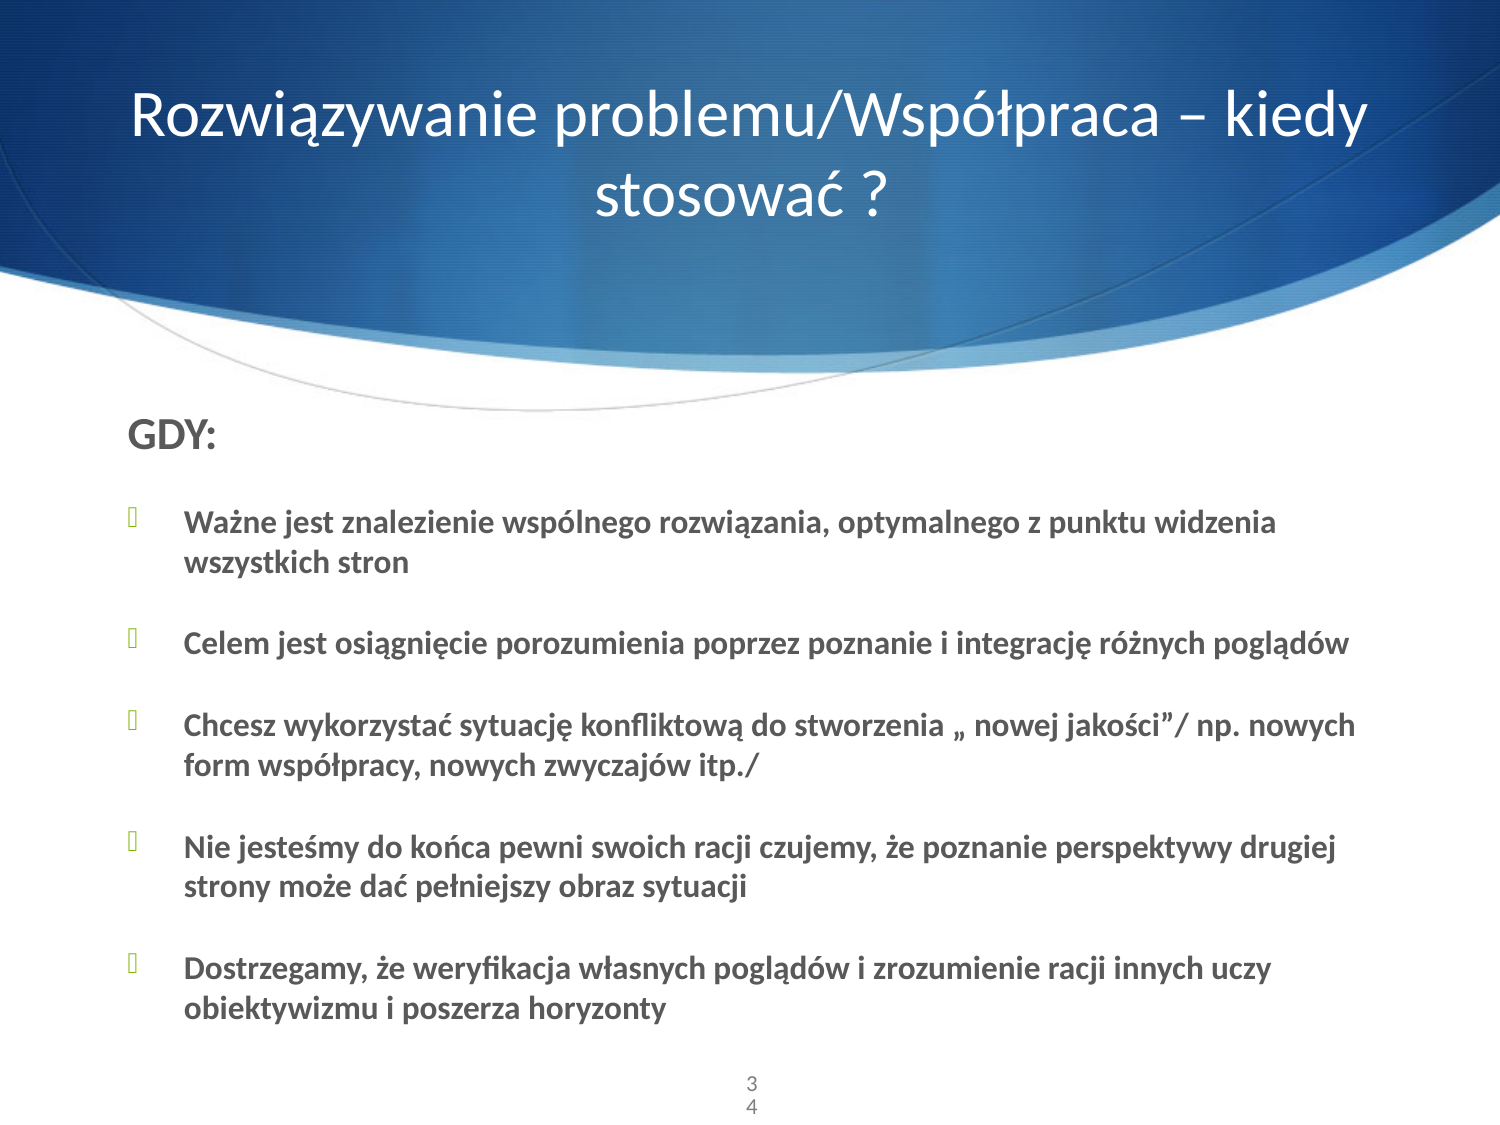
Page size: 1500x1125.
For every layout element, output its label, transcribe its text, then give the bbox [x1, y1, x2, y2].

title Rozwiązywanie problemu/Współpraca – kiedy stosować ? [75, 0, 1425, 301]
picture [0, 0, 1500, 1125]
list GDY: Ważne jest znalezienie wspólnego rozwiązania, optymalnego z punktu widzenia wszystkich stron Celem jest osiągnięcie porozumienia poprzez poznanie i integrację różnych poglądów Chcesz wykorzystać sytuację konfliktową do stworzenia „ nowej jakości”/ np. nowych form współpracy, nowych zwyczajów itp./ Nie jesteśmy do końca pewni swoich racji czujemy, że poznanie perspektywy drugiej strony może dać pełniejszy obraz sytuacji Dostrzegamy, że weryfikacja własnych poglądów i zrozumienie racji innych uczy obiektywizmu i poszerza horyzonty [121, 397, 1379, 934]
slide_number 34 [730, 1062, 769, 1103]
